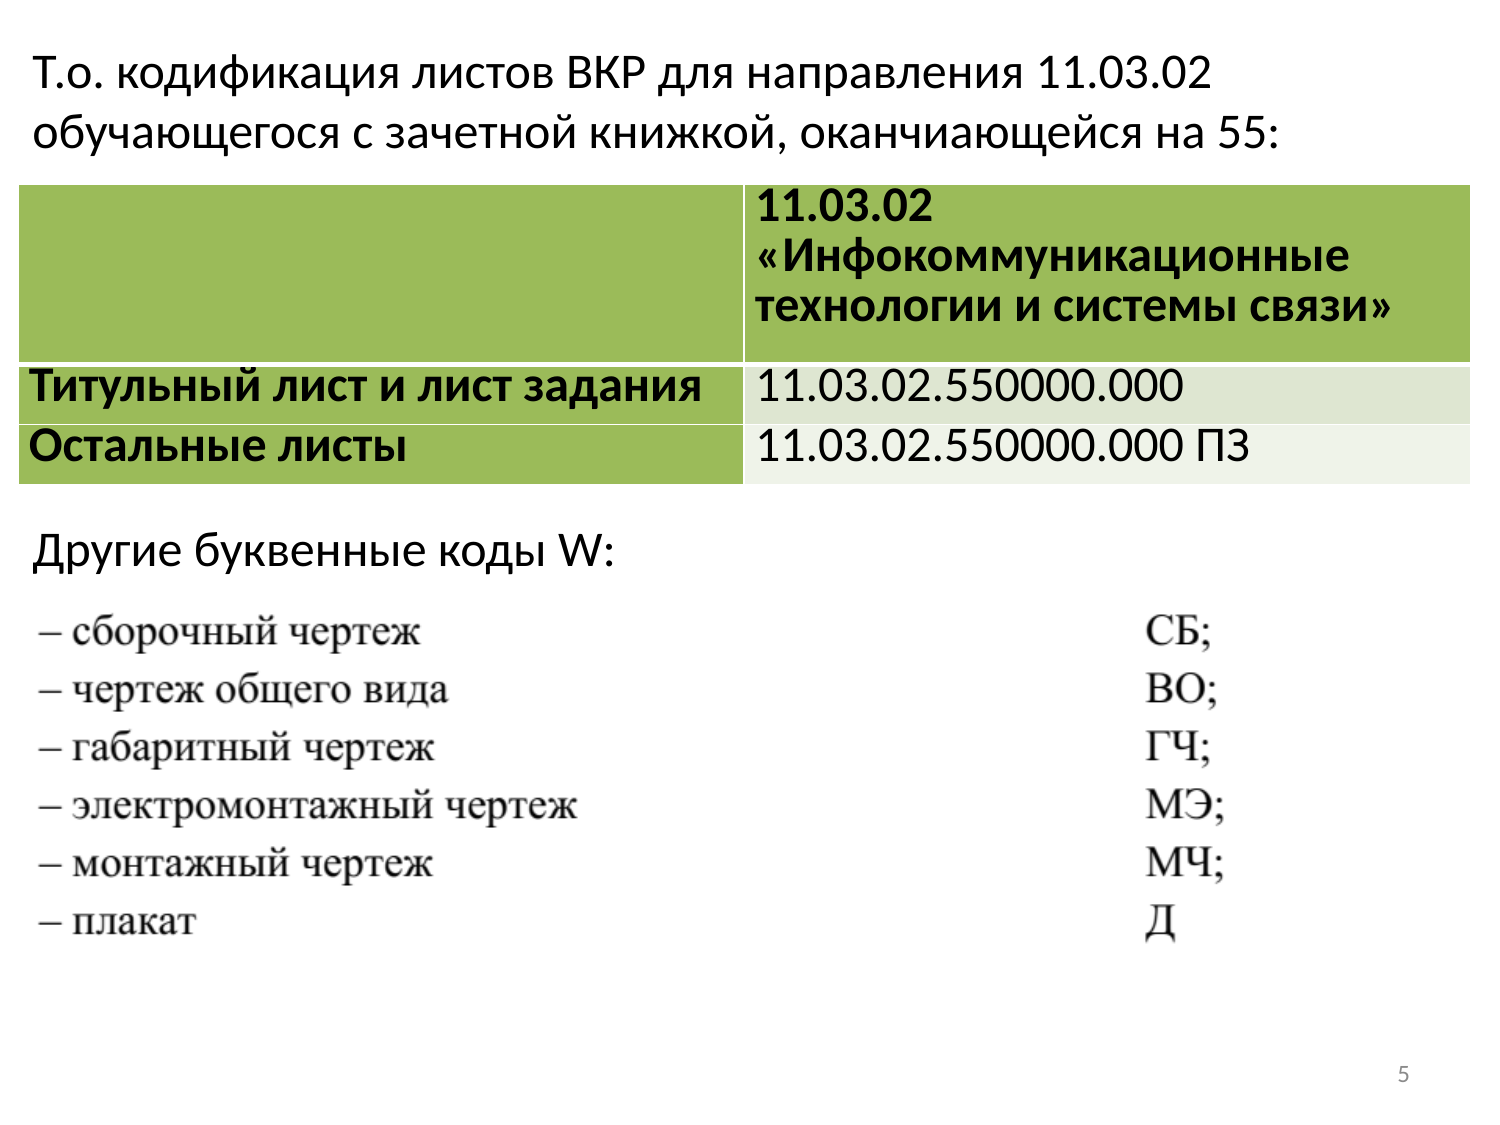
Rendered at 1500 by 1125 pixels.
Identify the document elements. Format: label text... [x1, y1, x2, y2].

picture [29, 606, 1238, 950]
table_header [19, 185, 743, 332]
text_box Т.о. кодификация листов ВКР для направления 11.03.02 обучающегося с зачетной книжкой, оканчиающейся на 55: [17, 30, 1471, 166]
text_box Другие буквенные коды W: [17, 508, 1471, 704]
table_cell 11.03.02.550000.000 ПЗ [745, 385, 1470, 434]
table_cell Остальные листы [19, 385, 743, 434]
slide_number 5 [1074, 1042, 1425, 1103]
table_cell Титульный лист и лист задания [19, 337, 743, 384]
table_header 11.03.02 «Инфокоммуникационные технологии и системы связи» [745, 185, 1470, 332]
table_cell 11.03.02.550000.000 [745, 337, 1470, 384]
